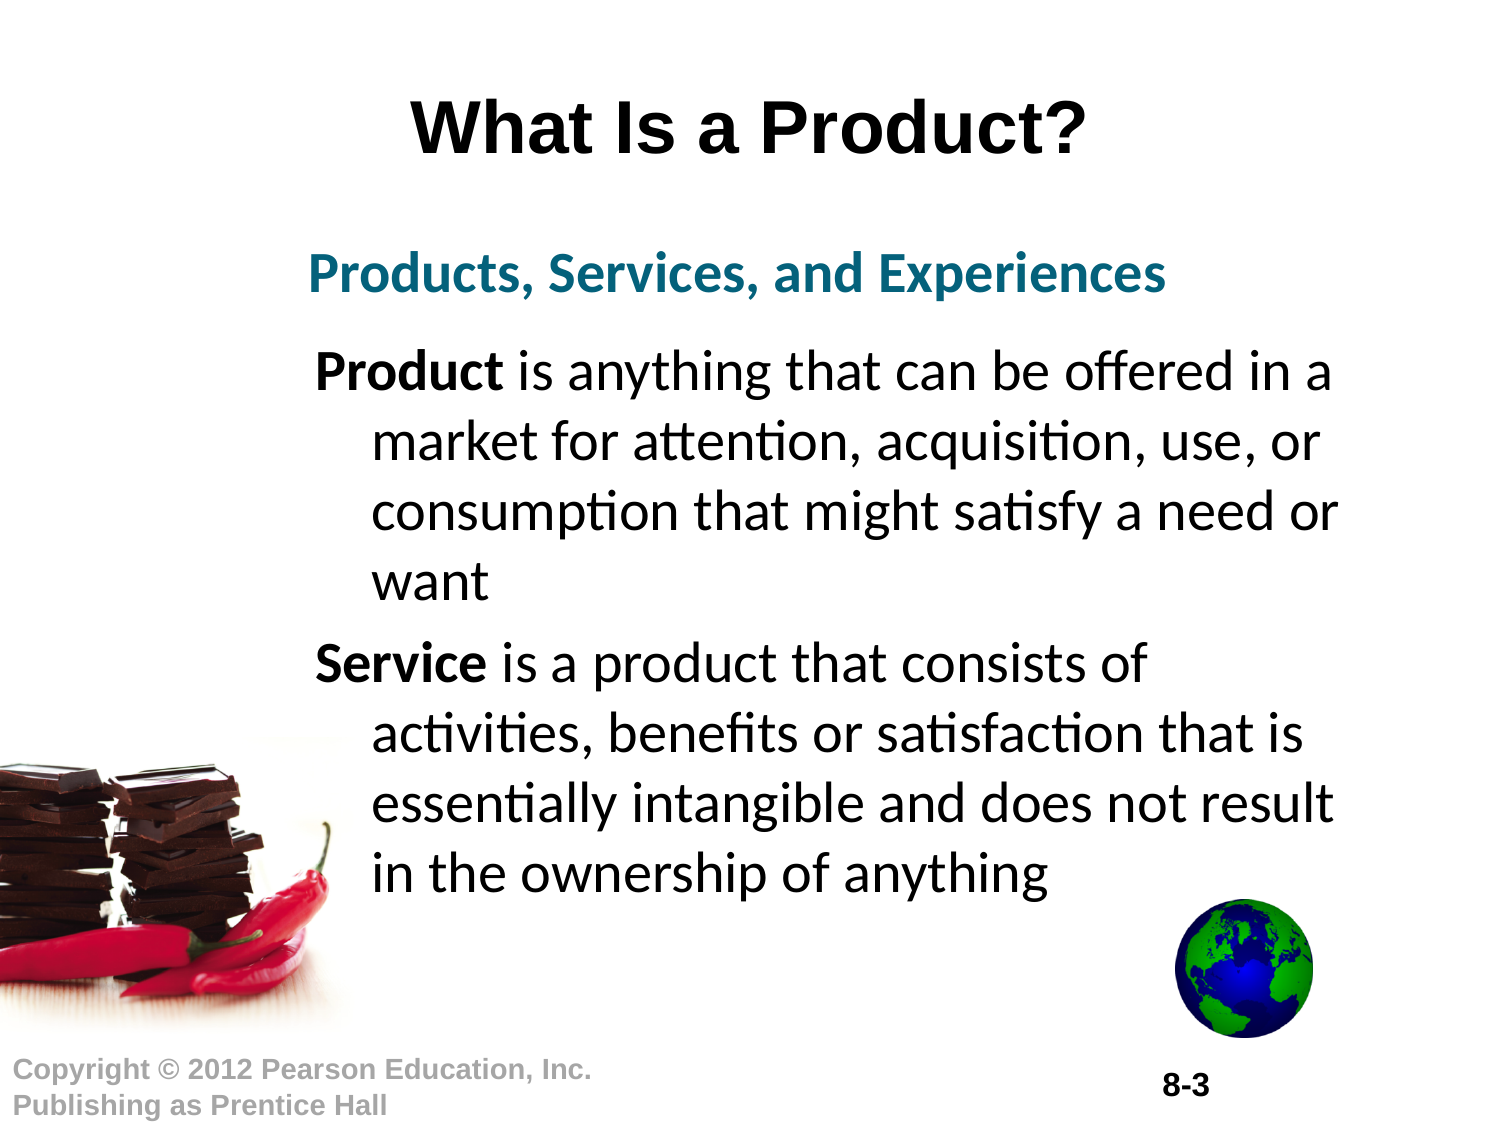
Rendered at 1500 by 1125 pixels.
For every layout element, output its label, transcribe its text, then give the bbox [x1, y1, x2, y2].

title What Is a Product? [112, 37, 1388, 226]
picture [1174, 899, 1313, 1038]
list Products, Services, and Experiences [149, 237, 1326, 301]
picture [0, 737, 361, 1038]
list Product is anything that can be offered in a market for attention, acquisition, use, or consumption that might satisfy a need or want Service is a product that consists of activities, benefits or satisfaction that is essentially intangible and does not result in the ownership of anything [299, 324, 1388, 901]
